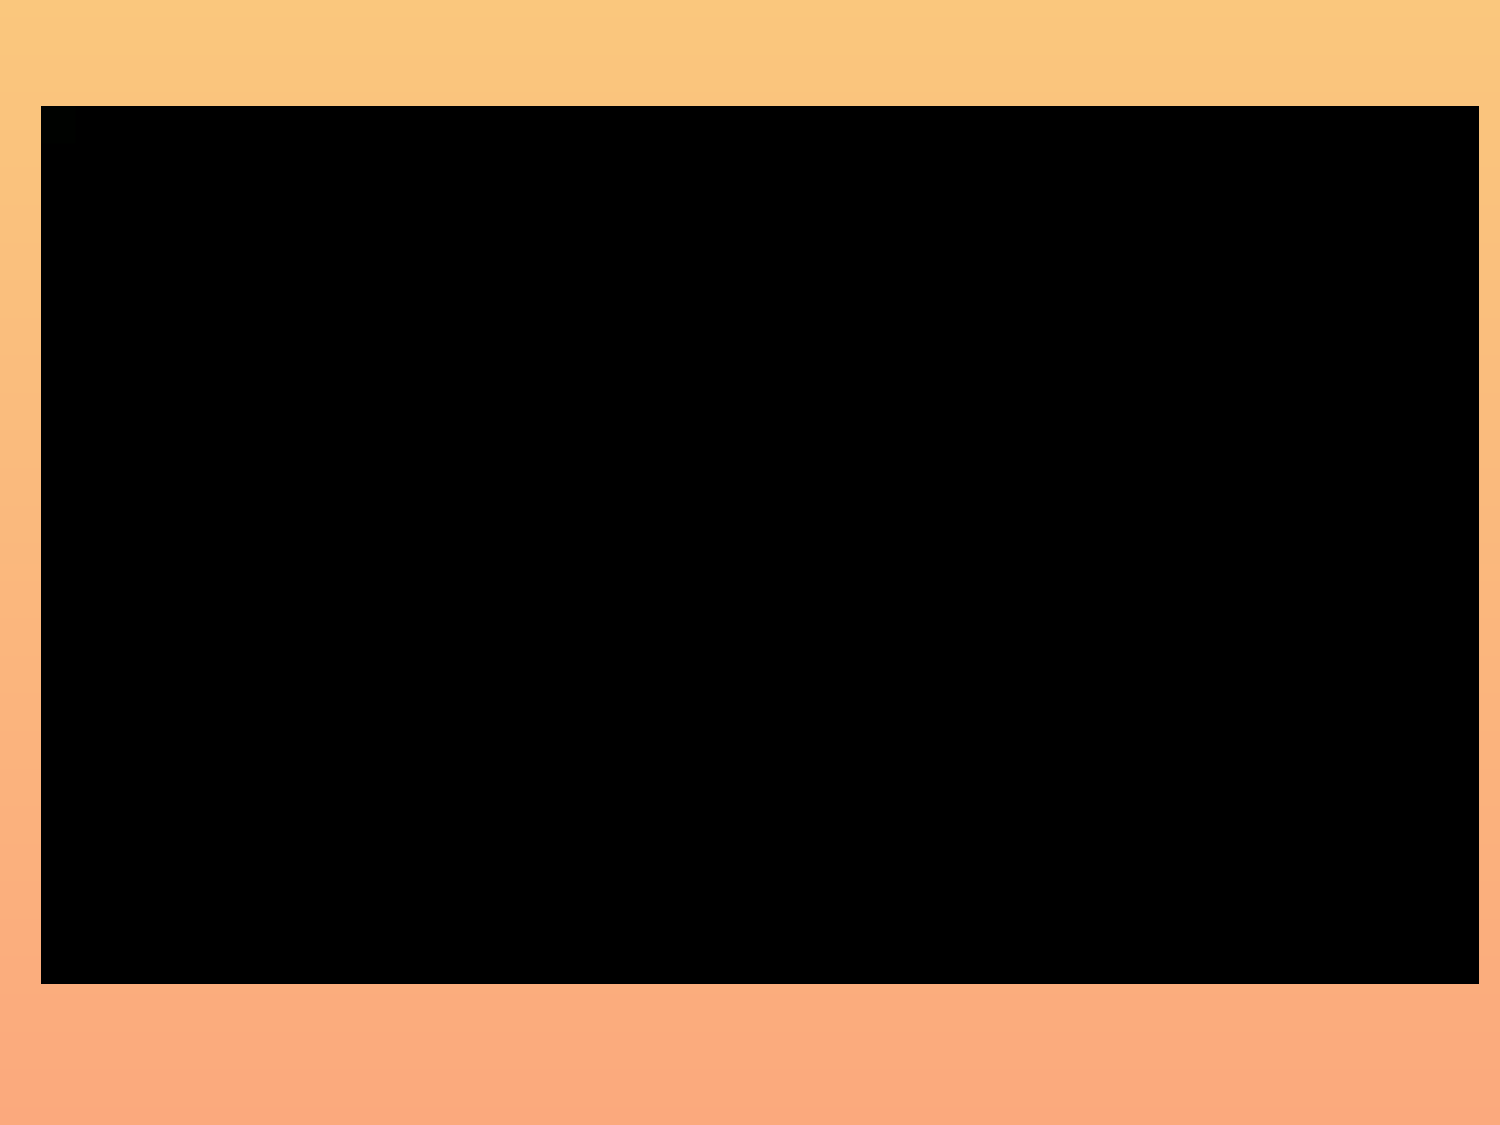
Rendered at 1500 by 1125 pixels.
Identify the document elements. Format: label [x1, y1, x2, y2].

list [40, 105, 1480, 985]
